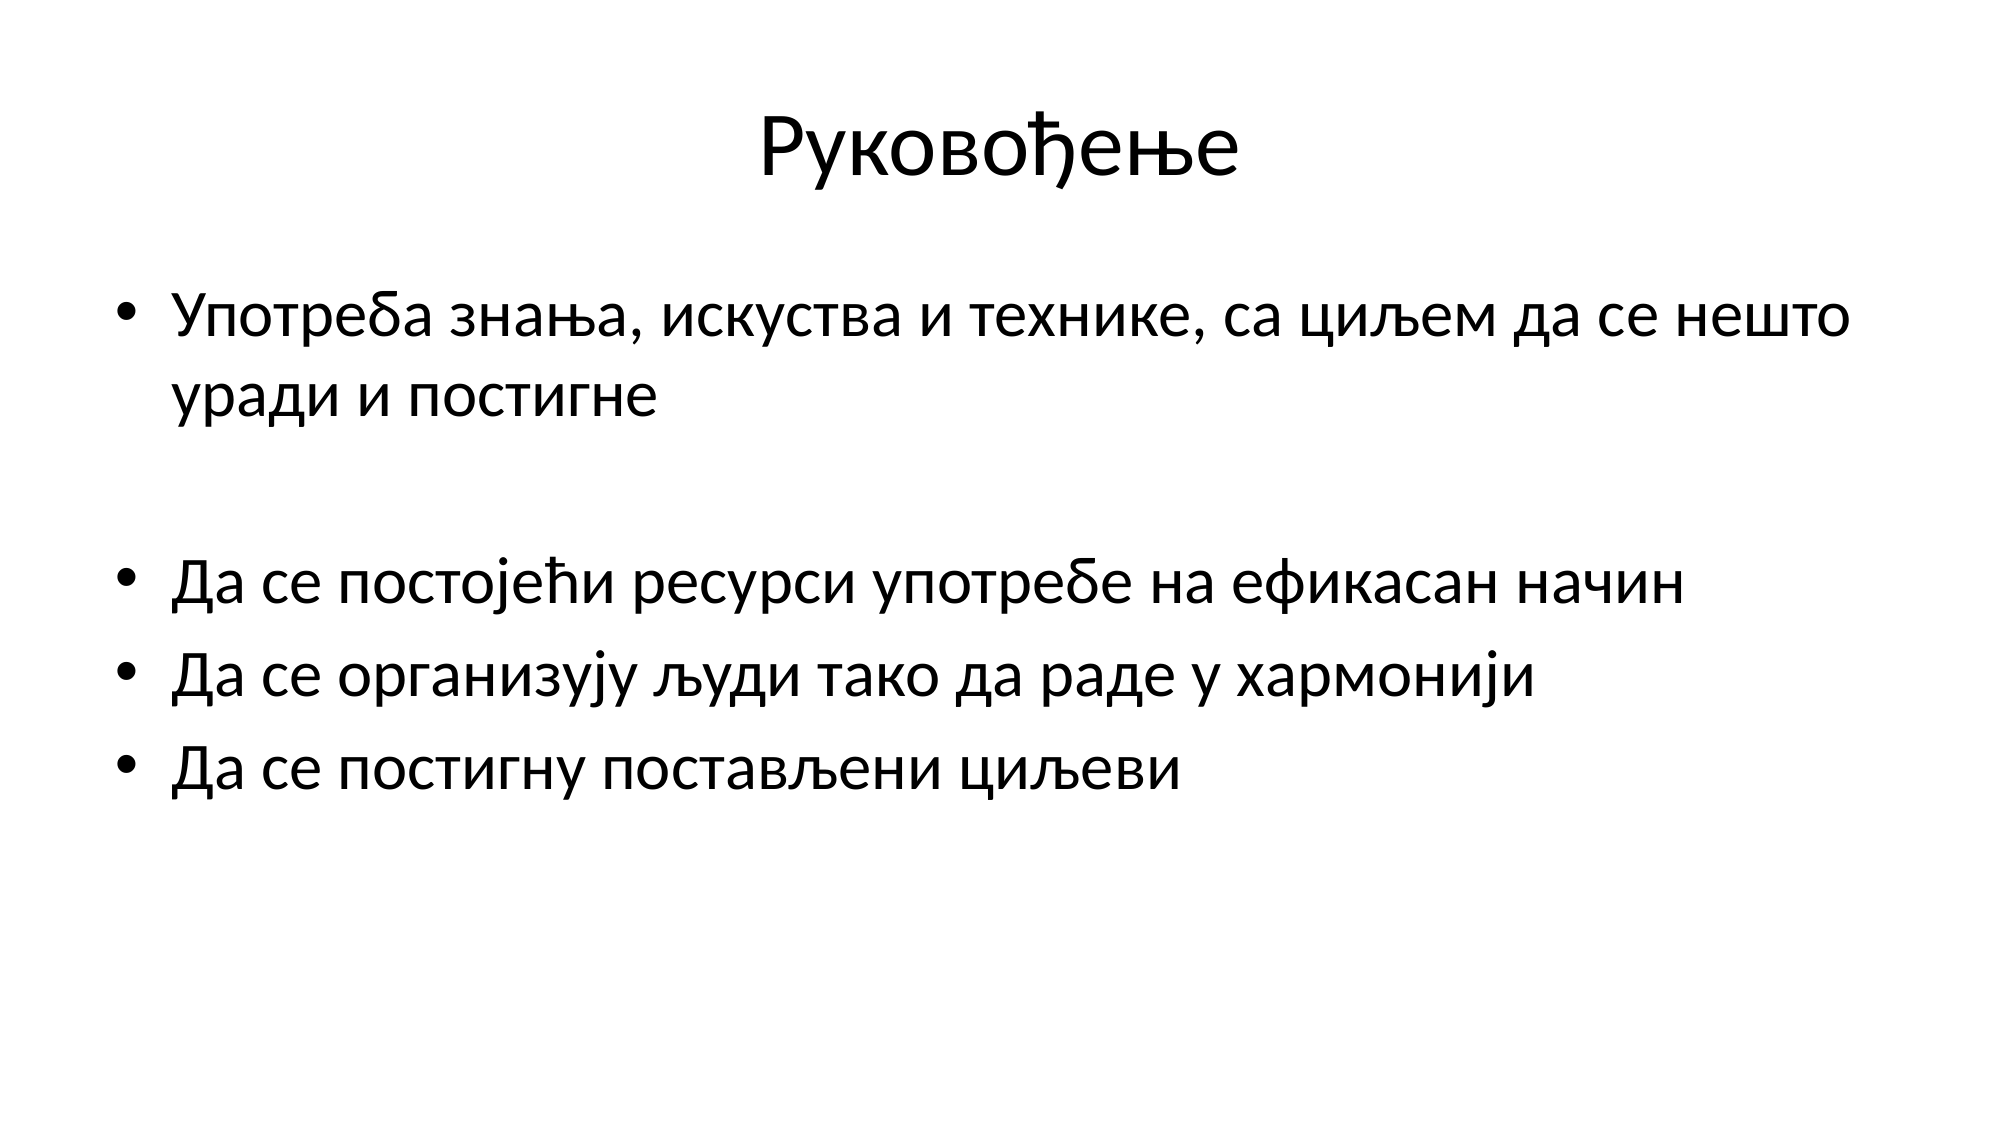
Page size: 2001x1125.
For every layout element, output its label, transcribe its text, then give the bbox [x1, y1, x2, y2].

title Руковођење [99, 45, 1900, 233]
list Употреба знања, искуства и технике, са циљем да се нешто уради и постигне Да се постојећи ресурси употребе на ефикасан начин Да се организују људи тако да раде у хармонији Да се постигну постављени циљеви [99, 262, 1900, 1005]
